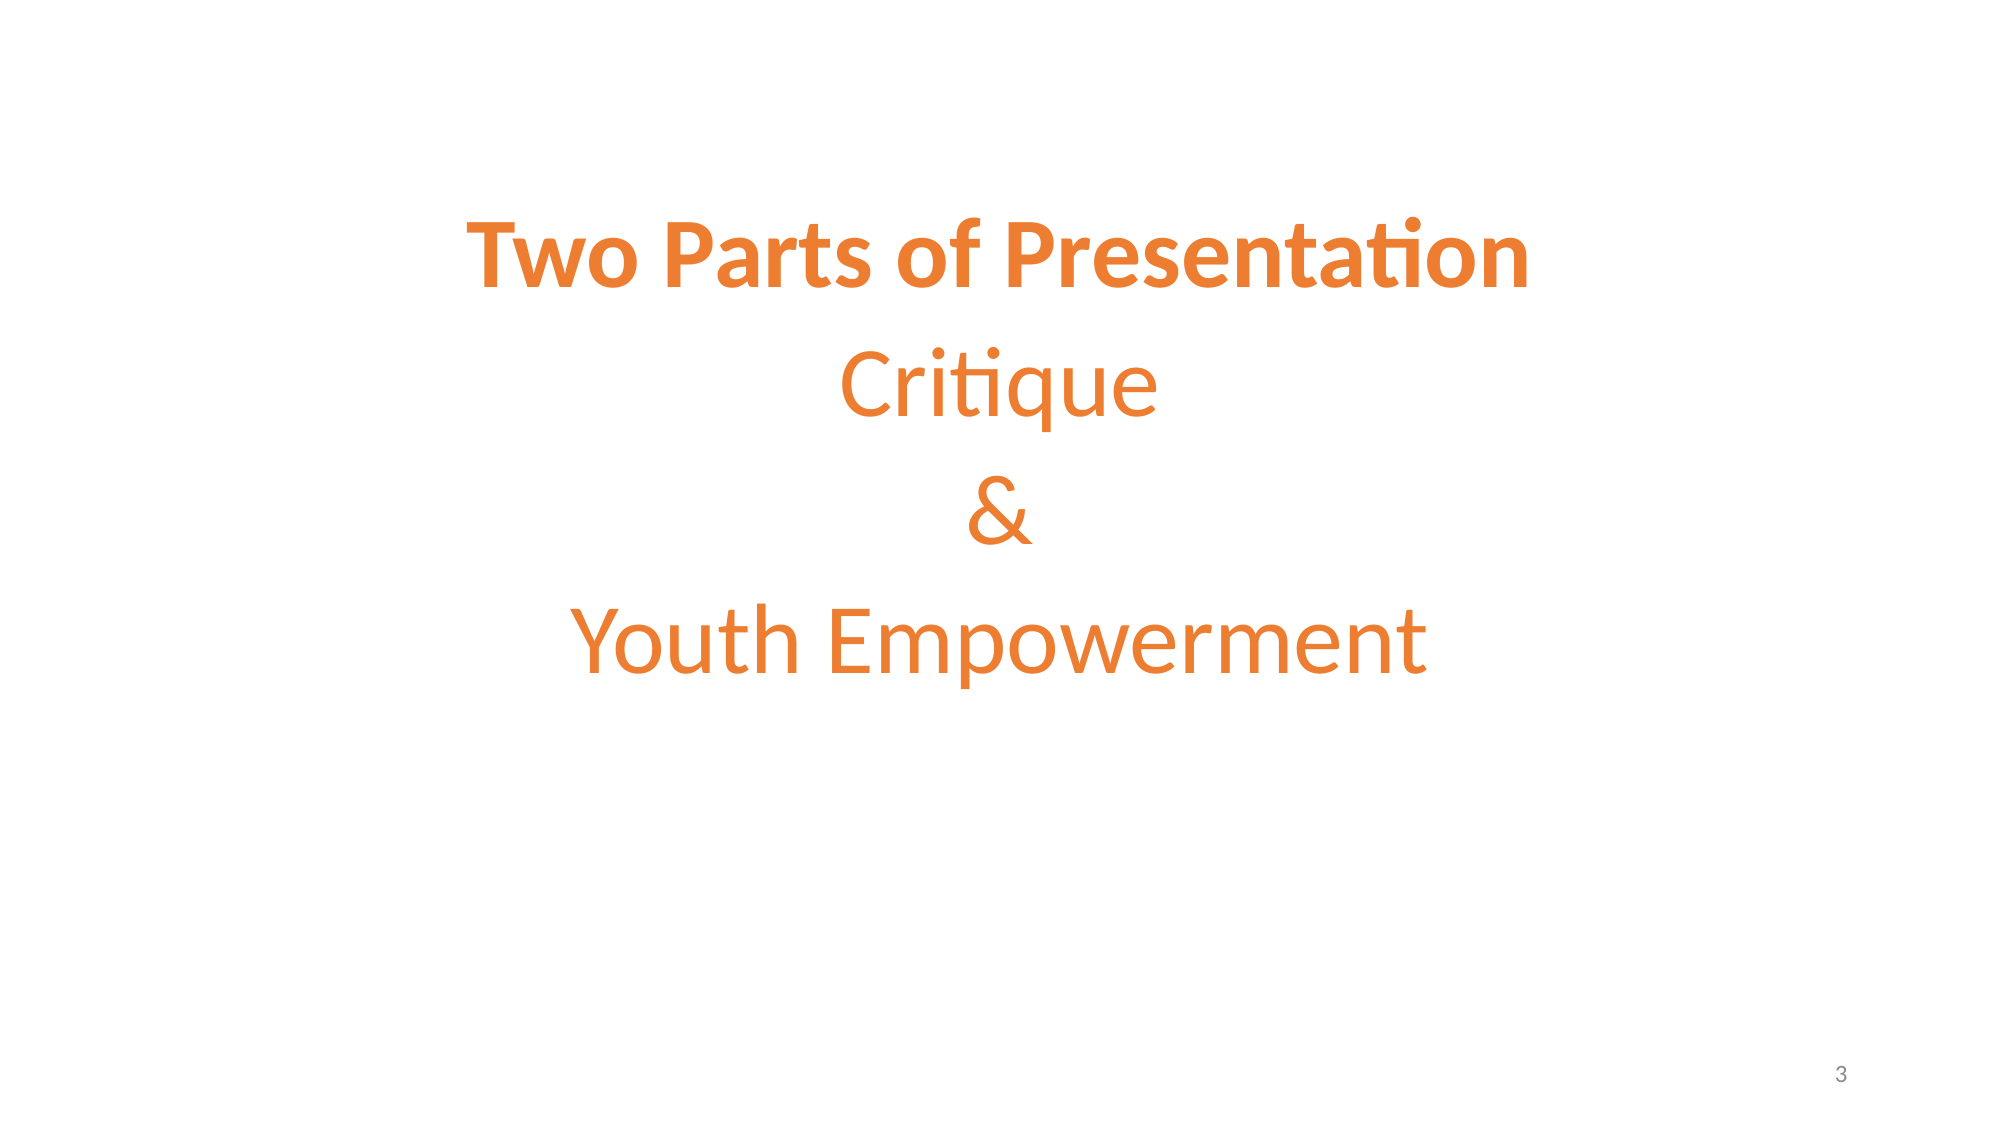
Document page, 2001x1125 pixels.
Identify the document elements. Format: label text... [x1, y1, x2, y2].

slide_number 3 [1412, 1042, 1863, 1103]
list Two Parts of Presentation Critique & Youth Empowerment [137, 193, 1863, 908]
